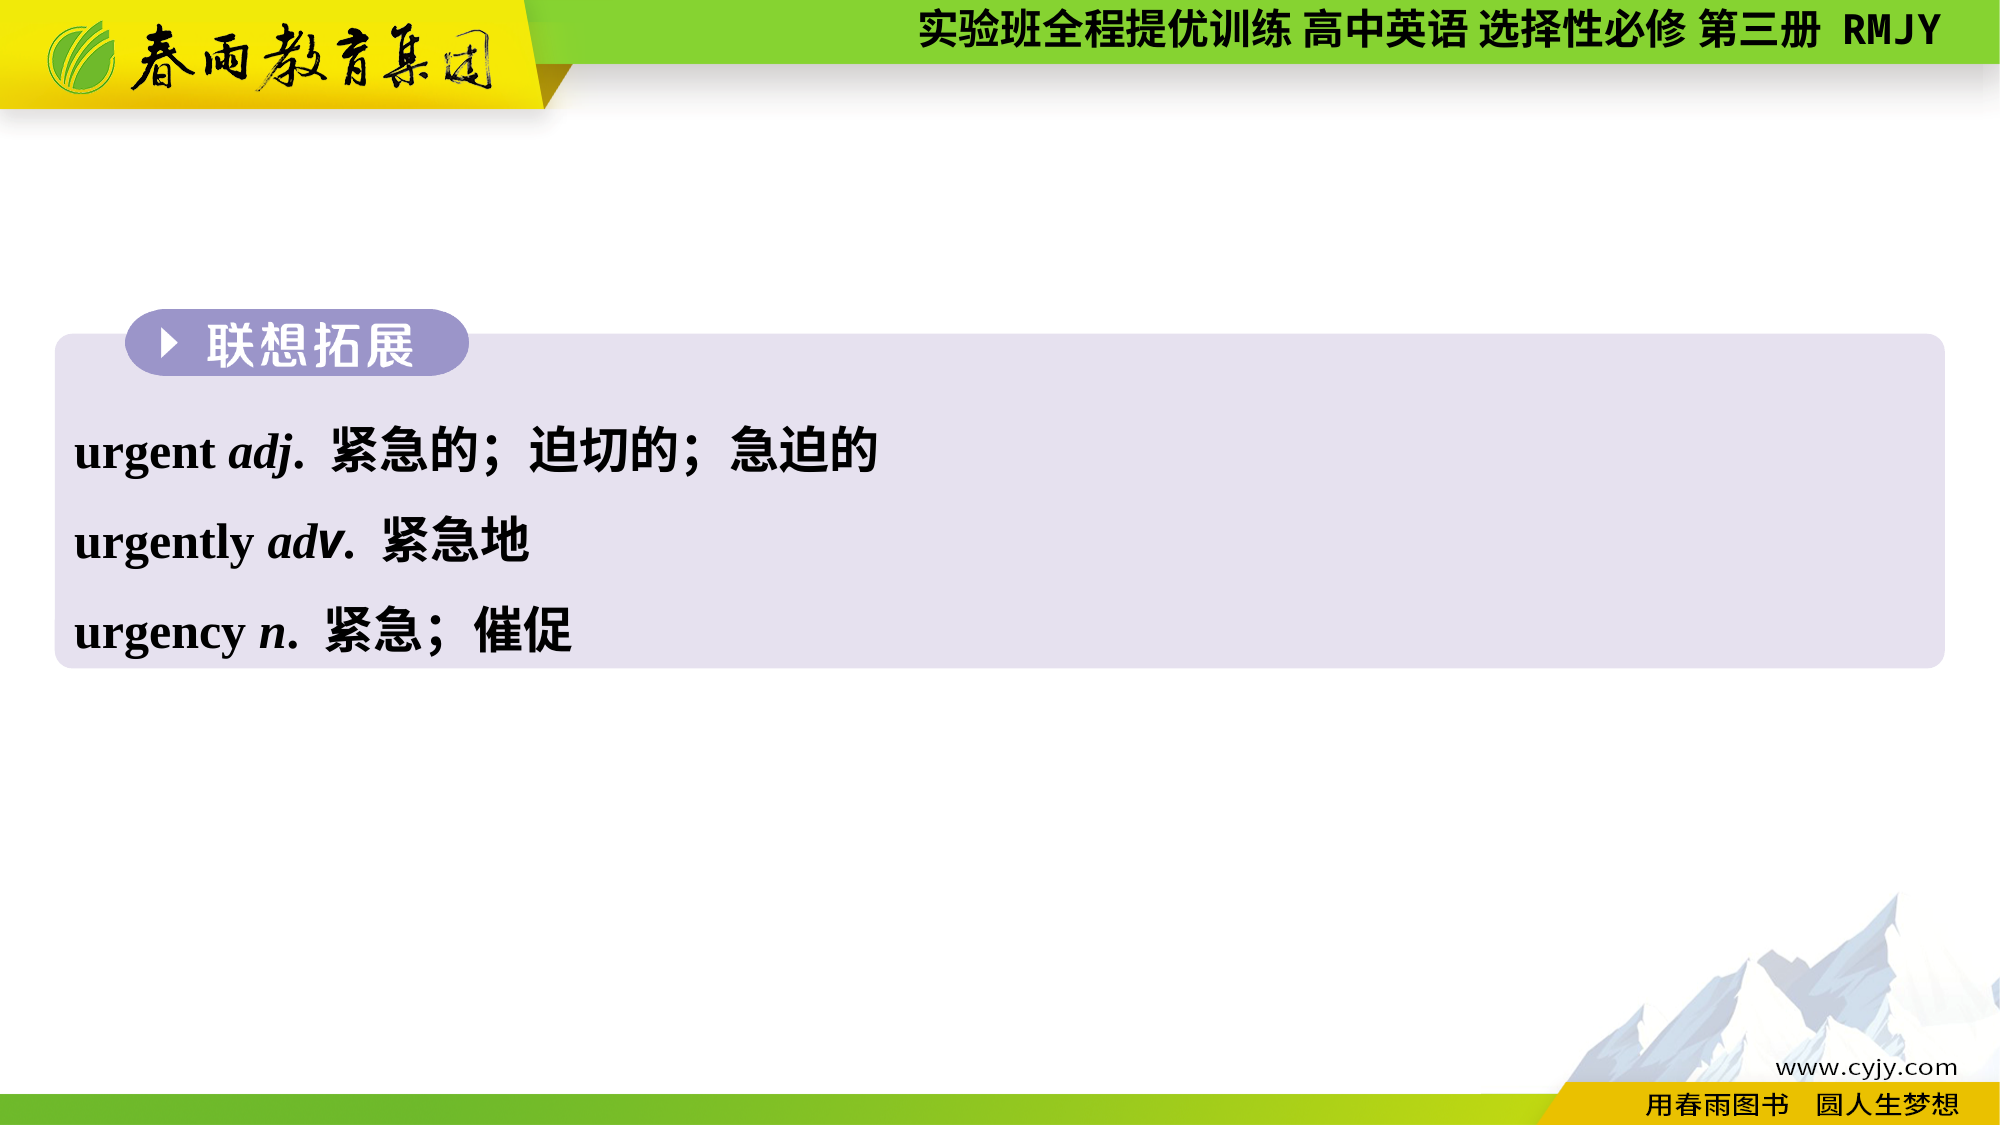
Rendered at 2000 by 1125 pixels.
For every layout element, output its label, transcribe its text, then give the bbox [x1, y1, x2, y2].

list urgent adj. 紧急的；迫切的；急迫的 urgently adv. 紧急地 urgency n. 紧急；催促 [59, 381, 1944, 669]
text_box [54, 333, 121, 662]
picture [0, 0, 2000, 1125]
text_box [473, 333, 1945, 656]
